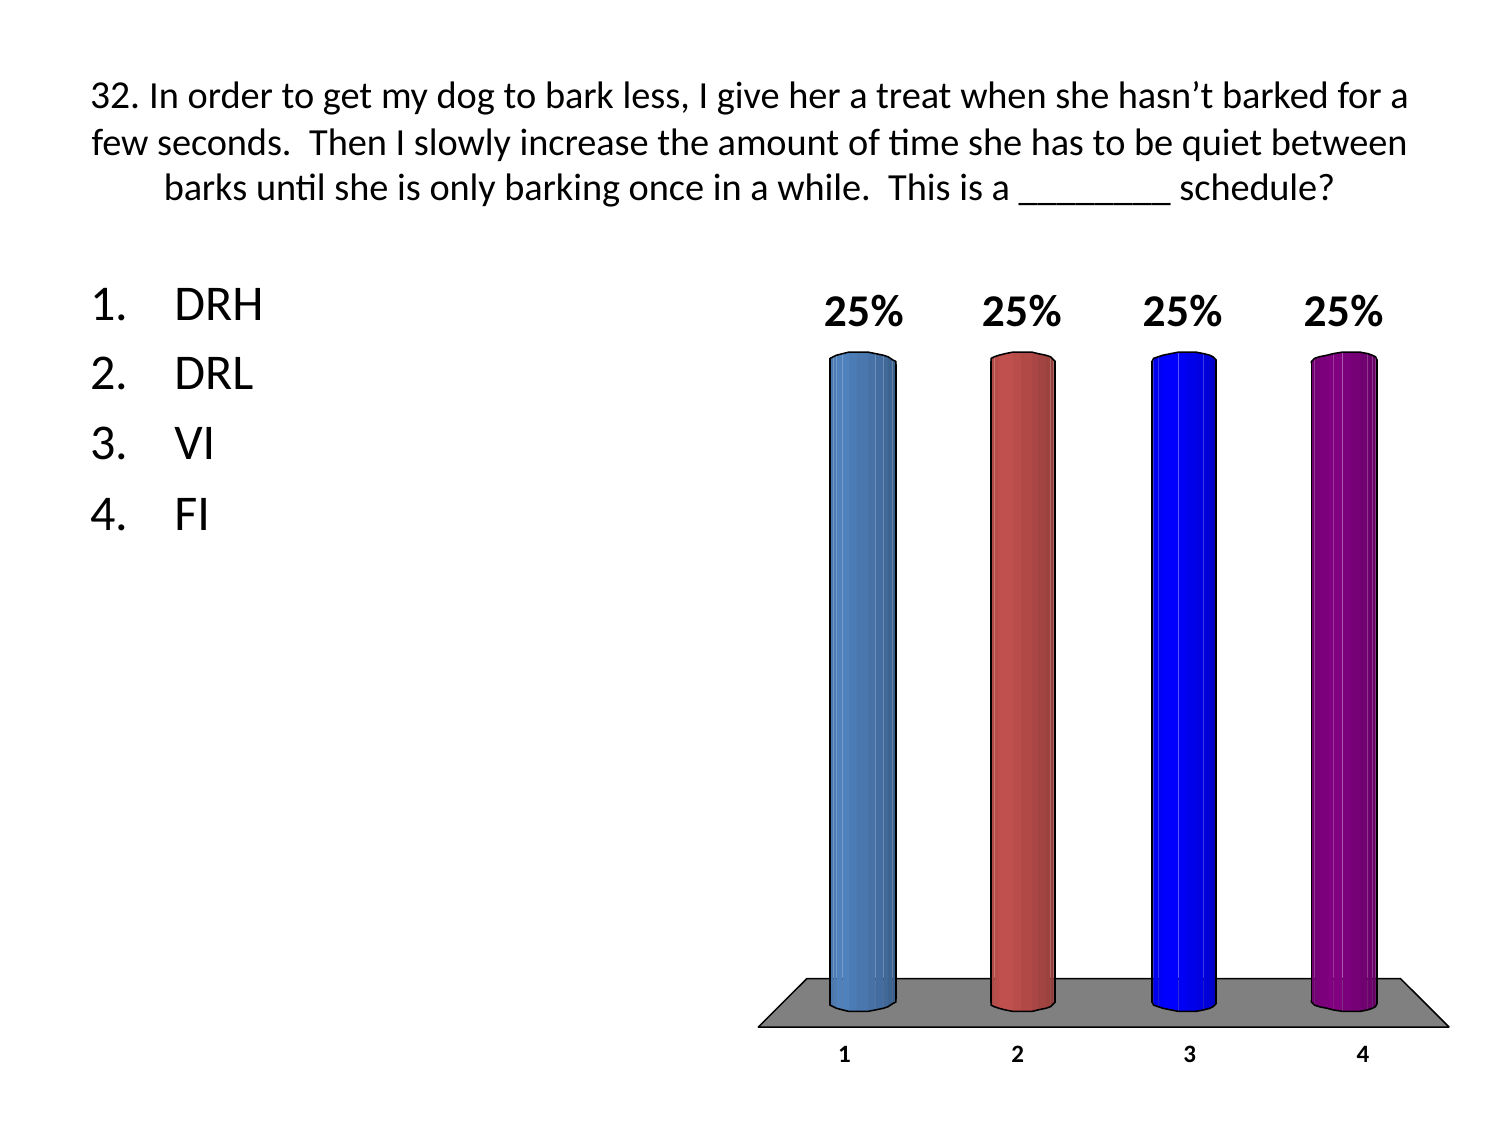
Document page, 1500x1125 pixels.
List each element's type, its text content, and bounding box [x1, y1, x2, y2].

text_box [739, 270, 1490, 1115]
title 32. In order to get my dog to bark less, I give her a treat when she hasn’t barked for a few seconds. Then I slowly increase the amount of time she has to be quiet between barks until she is only barking once in a while. This is a ________ schedule? [75, 45, 1425, 233]
list DRH DRL VI FI [75, 262, 750, 1005]
